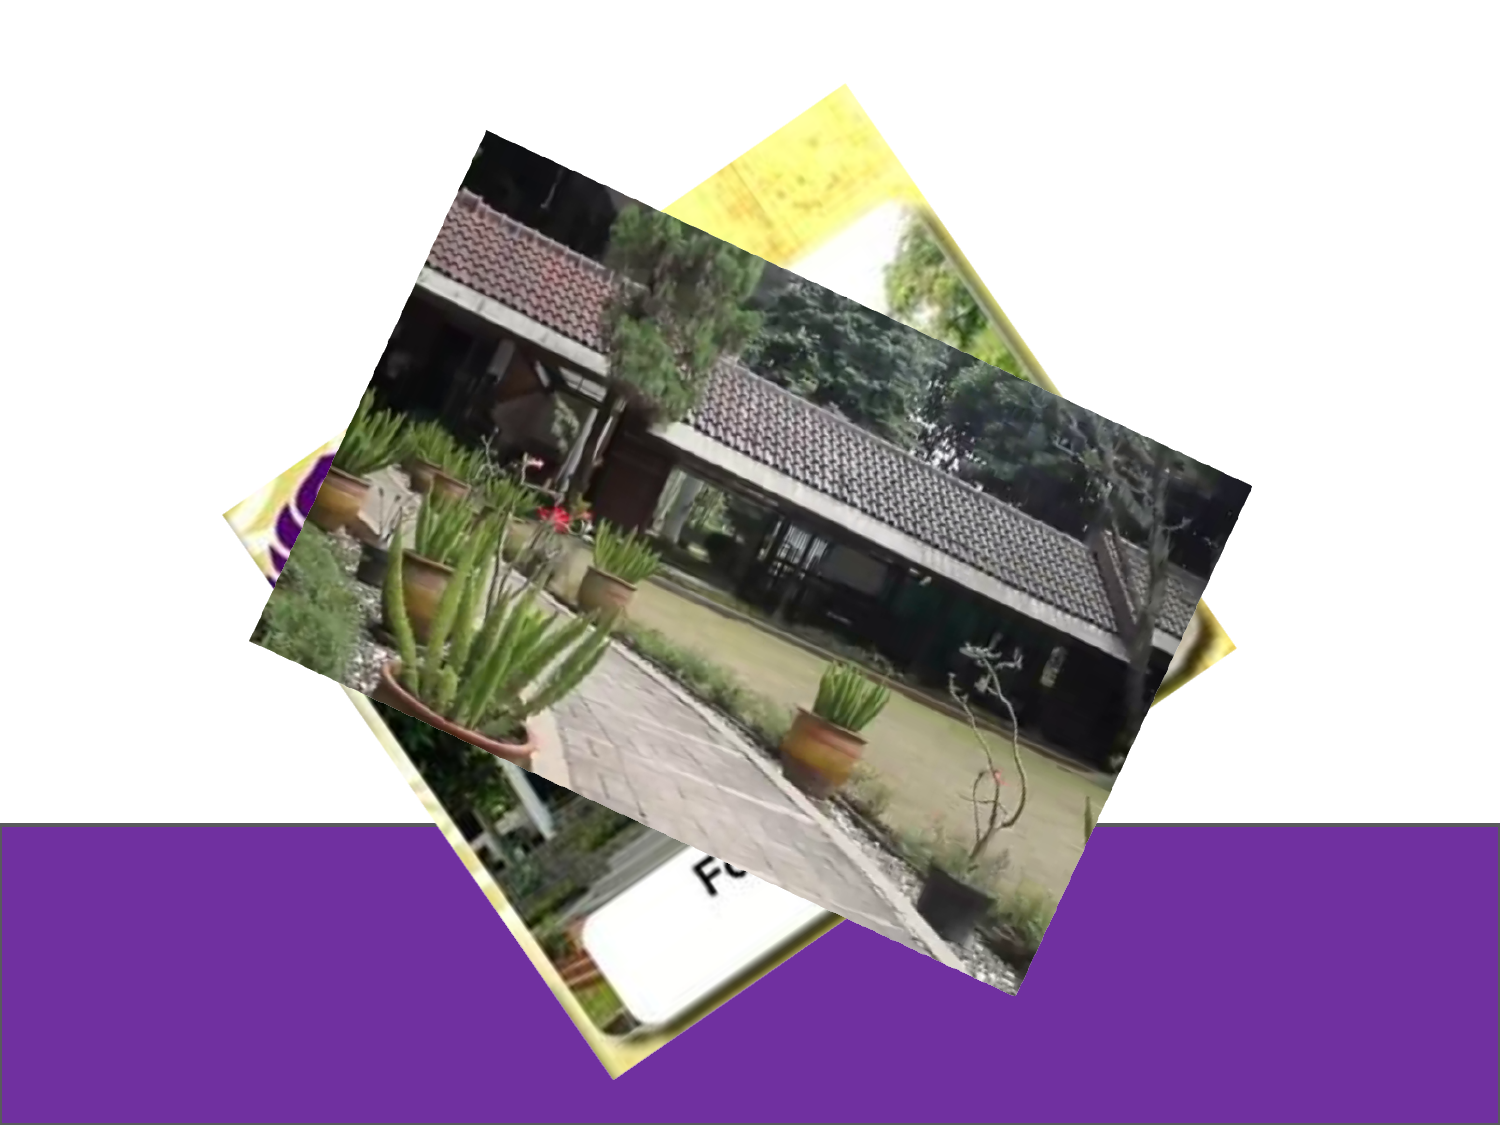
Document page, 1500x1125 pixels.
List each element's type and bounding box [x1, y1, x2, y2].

text_box [0, 823, 1500, 1125]
picture [224, 85, 1252, 1079]
